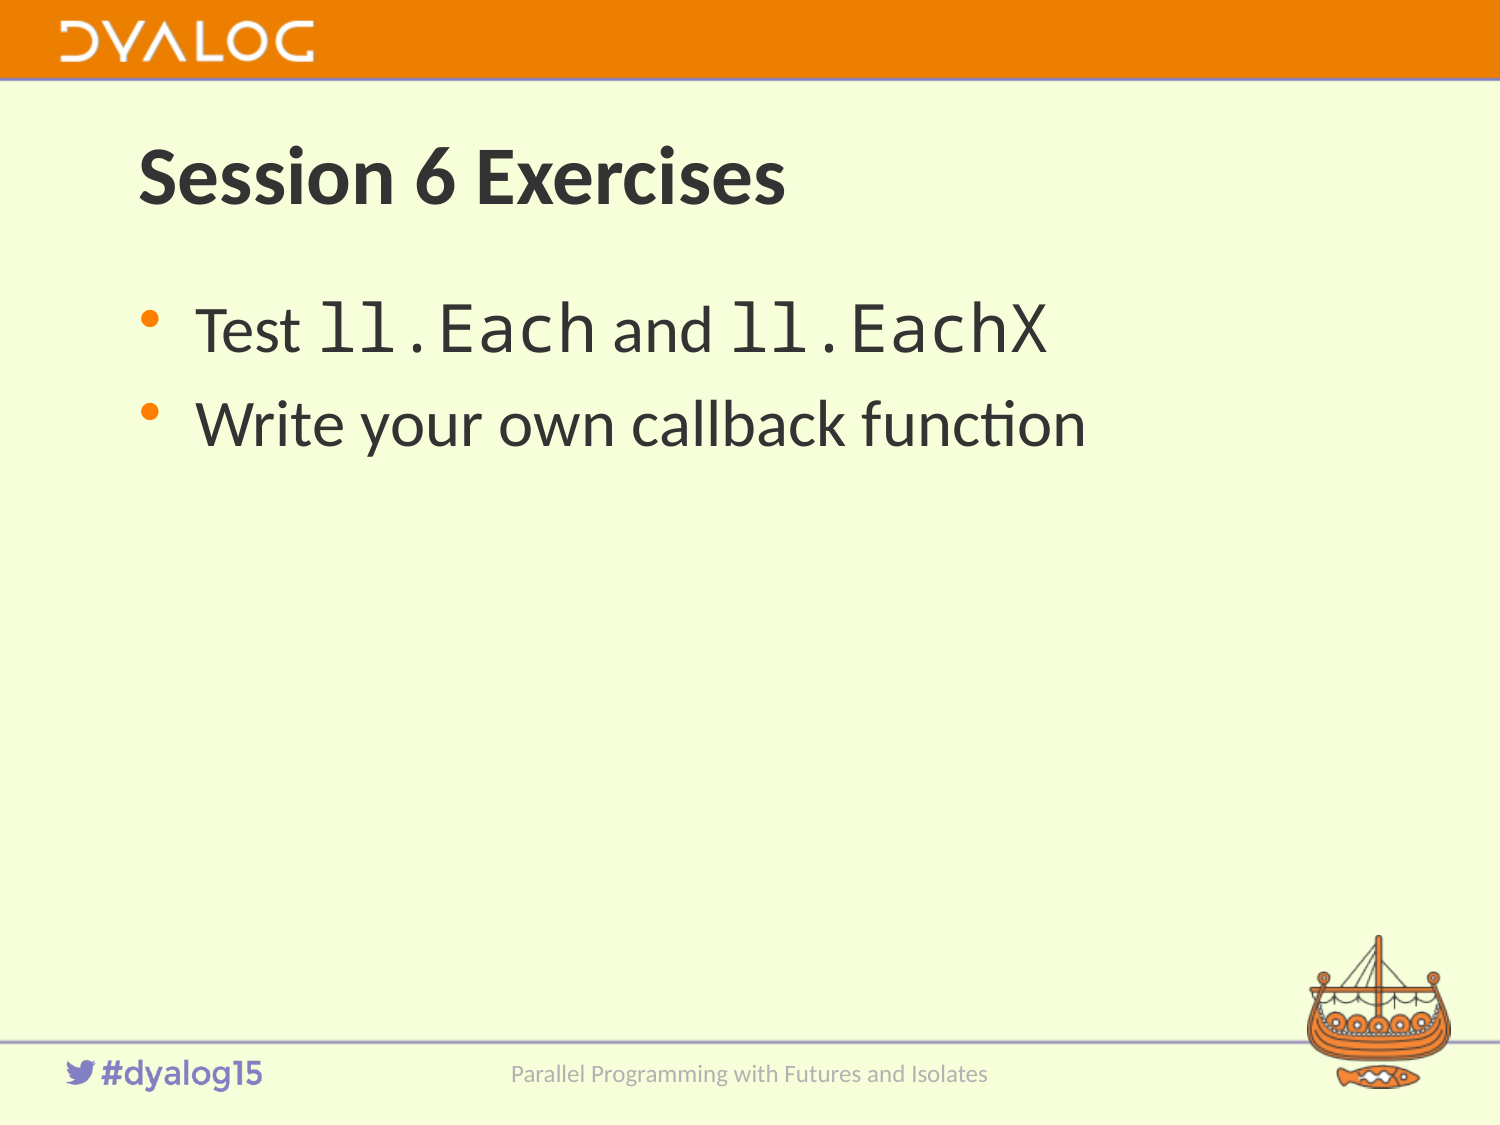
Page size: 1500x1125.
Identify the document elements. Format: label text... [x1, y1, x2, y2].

list Test ll.Each and ll.EachX Write your own callback function [123, 278, 1376, 988]
footer Parallel Programming with Futures and Isolates [395, 1042, 1105, 1103]
picture [0, 0, 1500, 1125]
title Session 6 Exercises [123, 113, 1376, 254]
